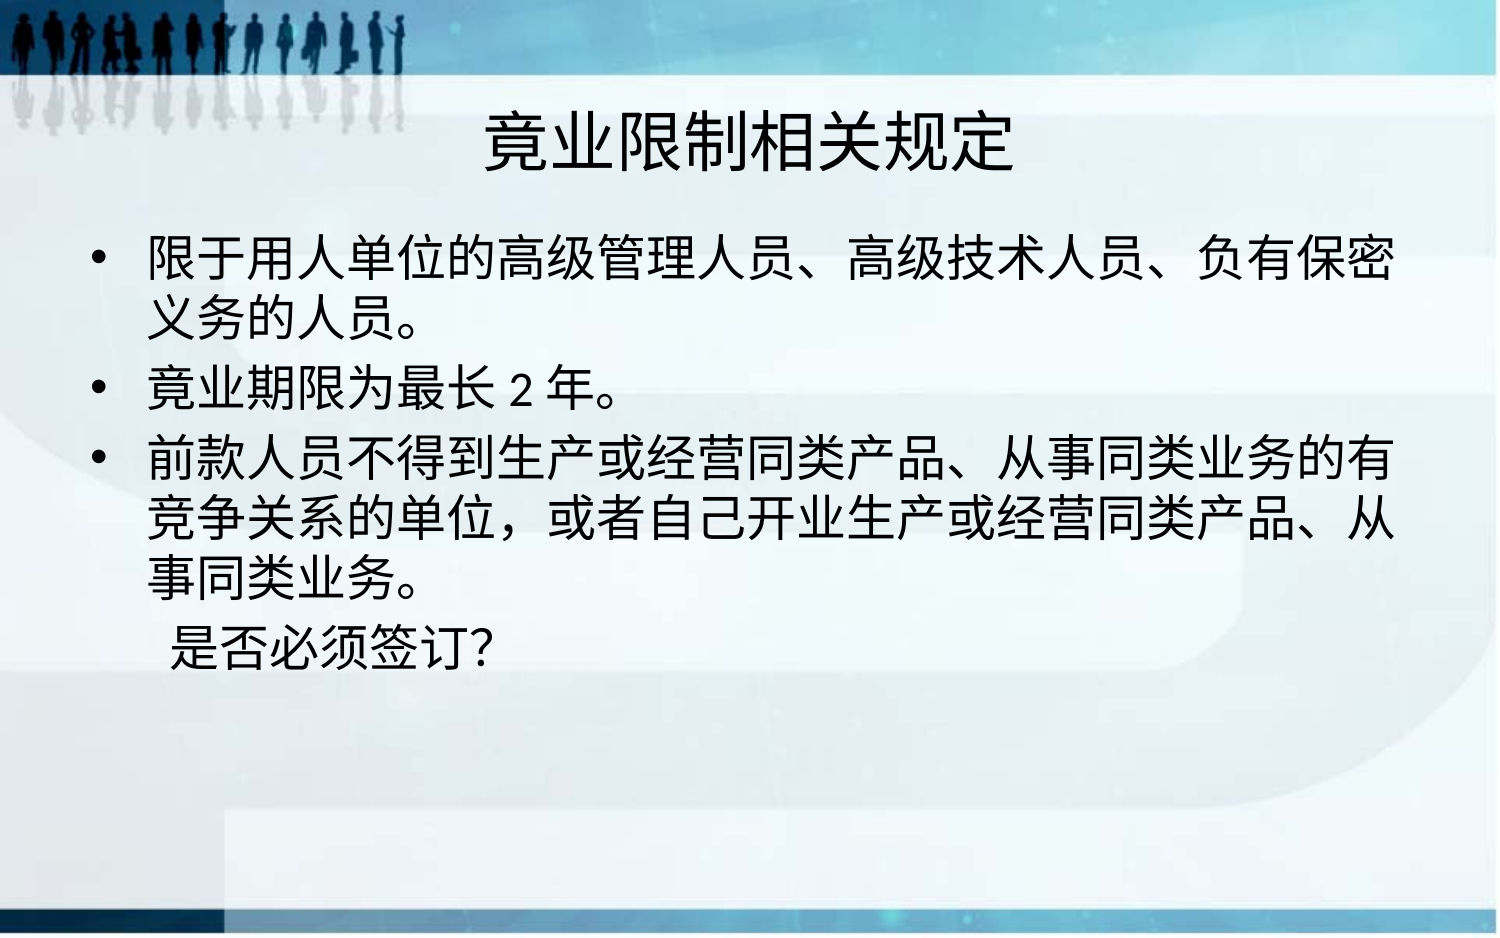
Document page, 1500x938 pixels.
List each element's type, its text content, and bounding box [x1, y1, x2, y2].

picture [0, 0, 1500, 938]
list 限于用人单位的高级管理人员、高级技术人员、负有保密义务的人员。 竟业期限为最长2年。 前款人员不得到生产或经营同类产品、从事同类业务的有竞争关系的单位，或者自己开业生产或经营同类产品、从事同类业务。 是否必须签订？ [74, 218, 1426, 838]
title 竟业限制相关规定 [74, 70, 1426, 210]
